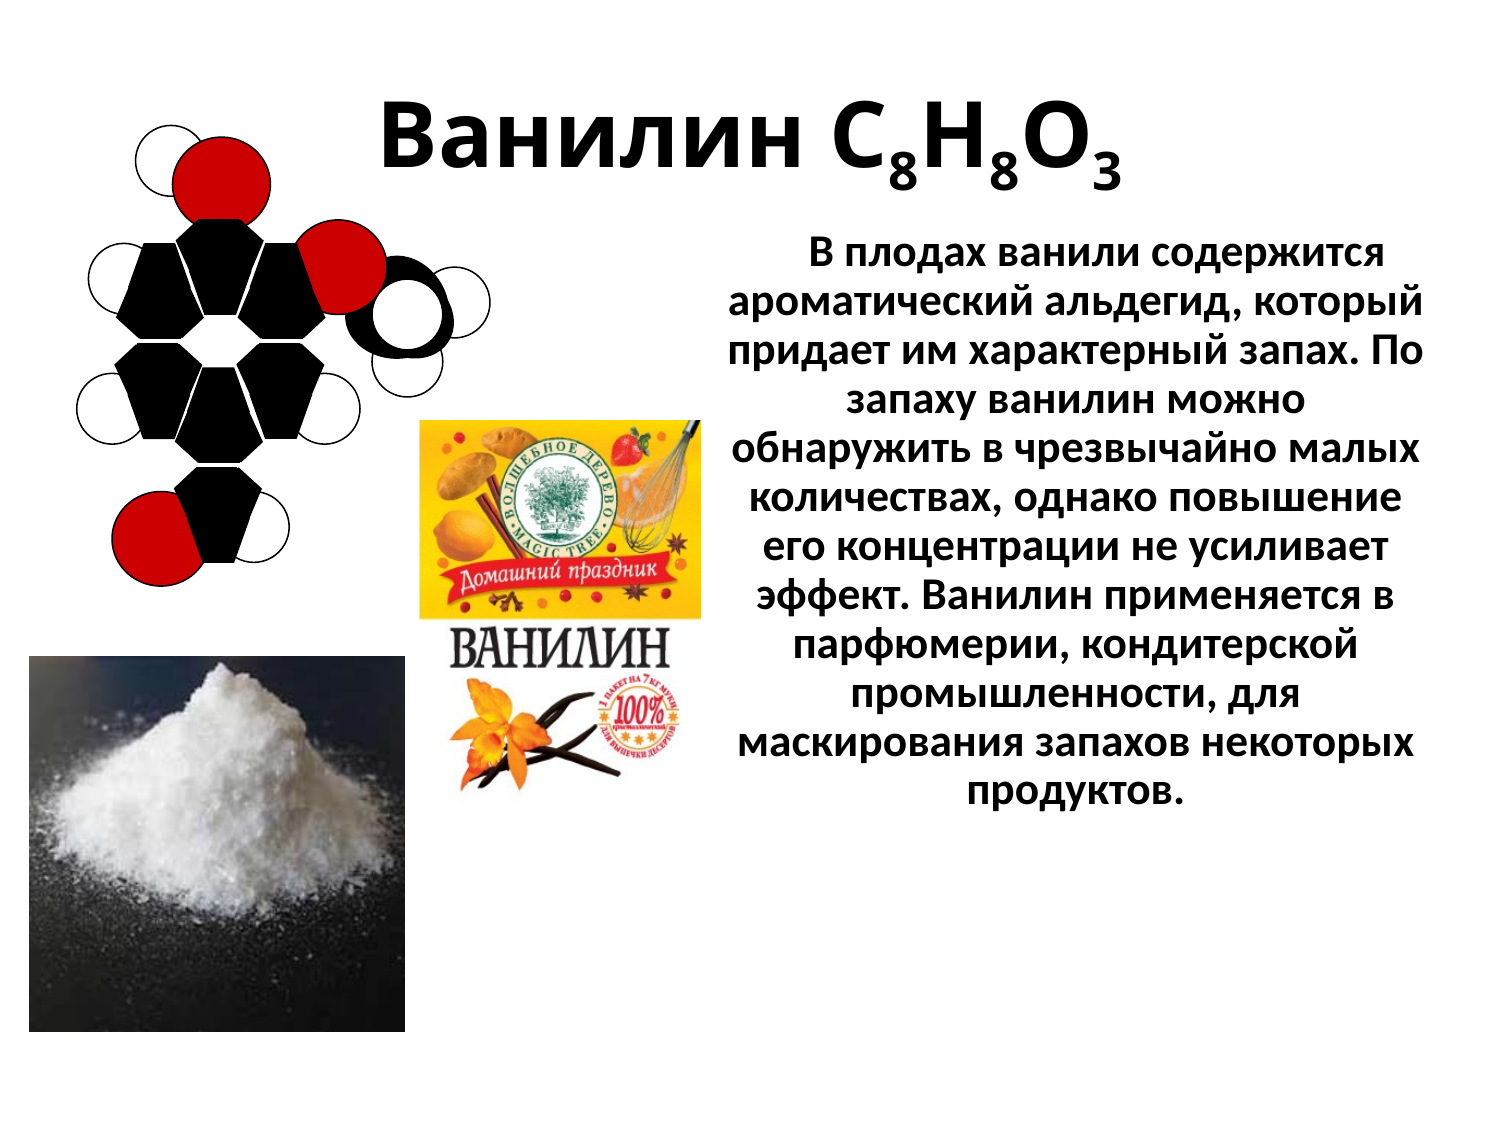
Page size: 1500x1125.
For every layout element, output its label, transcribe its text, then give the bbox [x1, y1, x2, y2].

title Ванилин С8Н8О3 [75, 45, 1425, 233]
list В плодах ванили содержится ароматический альдегид, который придает им характерный запах. По запаху ванилин можно обнаружить в чрезвычайно малых количествах, однако повышение его концентрации не усиливает эффект. Ванилин применяется в парфюмерии, кондитерской промышленности, для маскирования запахов некоторых продуктов. [655, 219, 1446, 831]
picture [418, 420, 701, 816]
picture [29, 656, 405, 1033]
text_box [76, 125, 491, 587]
